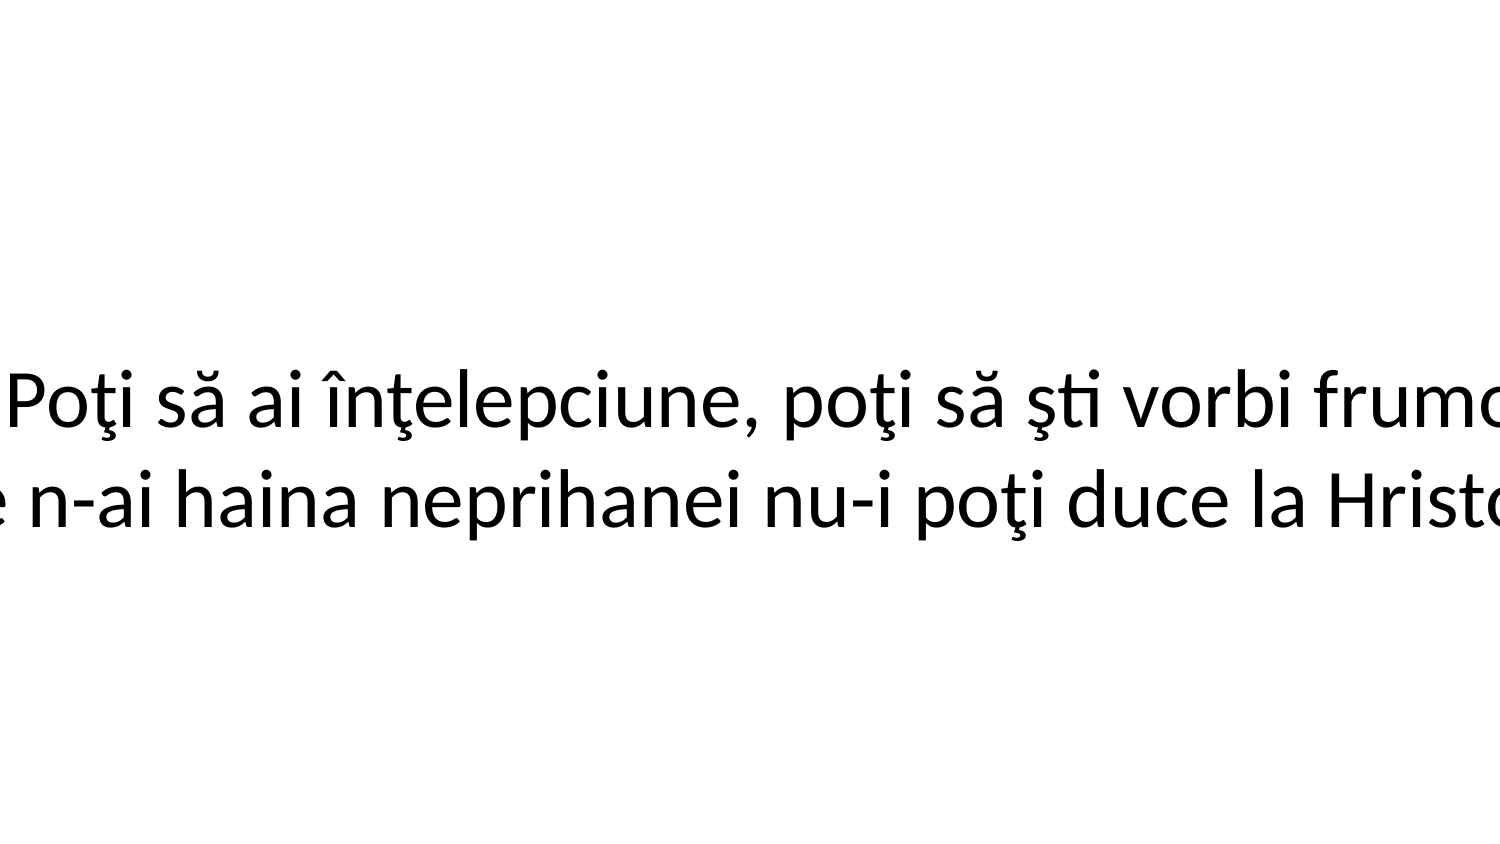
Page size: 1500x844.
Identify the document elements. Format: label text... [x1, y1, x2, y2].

text_box 7. Poţi să ai înţelepciune, poţi să şti vorbi frumos, De n-ai haina neprihanei nu-i poţi duce la Hristos. [0, 292, 1500, 552]
